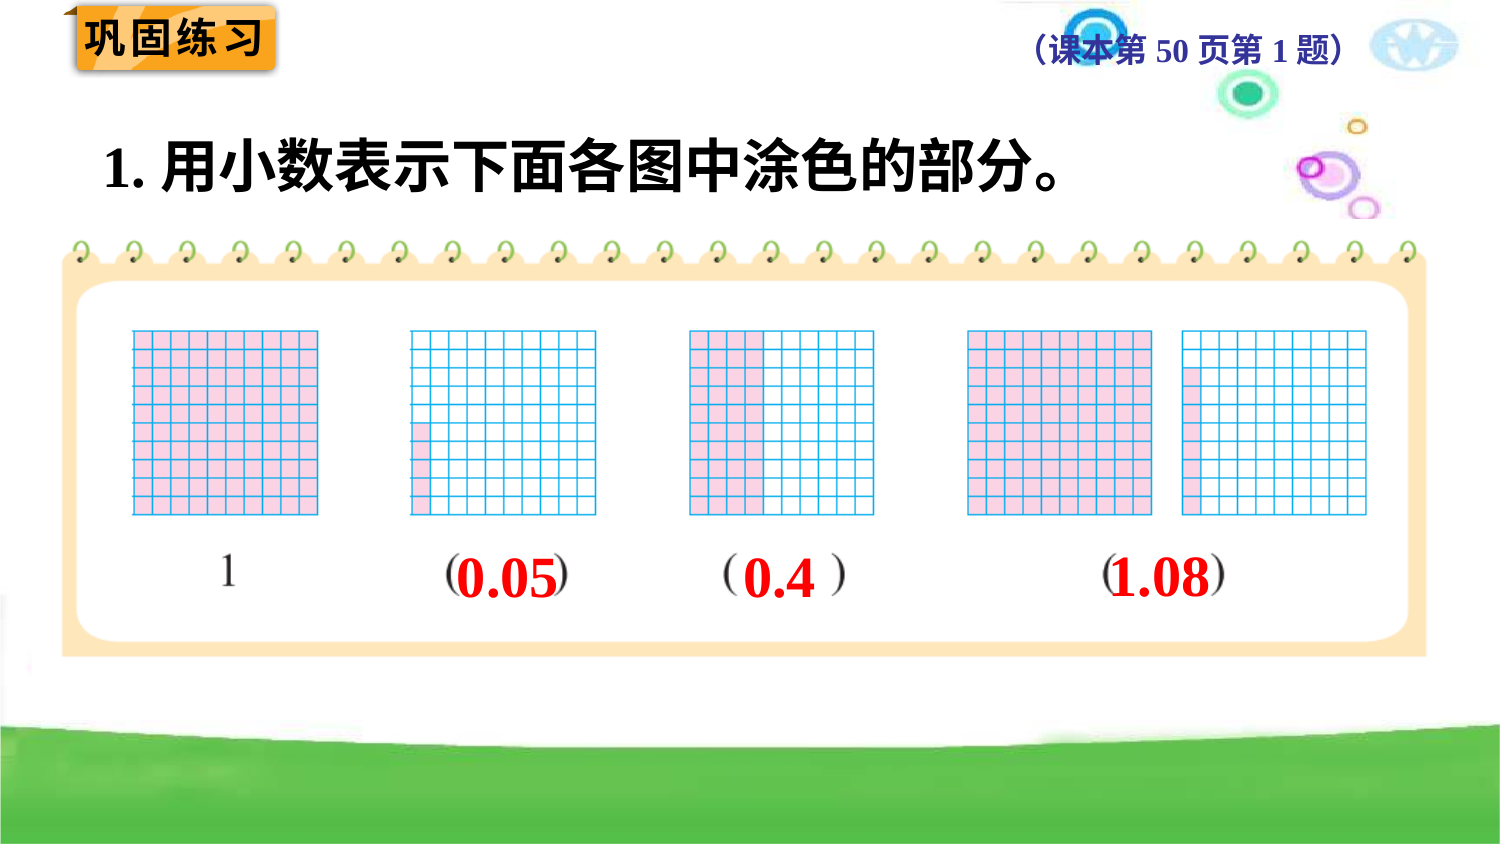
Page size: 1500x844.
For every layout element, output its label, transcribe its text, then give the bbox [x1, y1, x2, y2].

picture [0, 0, 1500, 844]
text_box 1.用小数表示下面各图中涂色的部分。 [87, 121, 1145, 207]
text_box （课本第50页第1题） [999, 21, 1404, 77]
